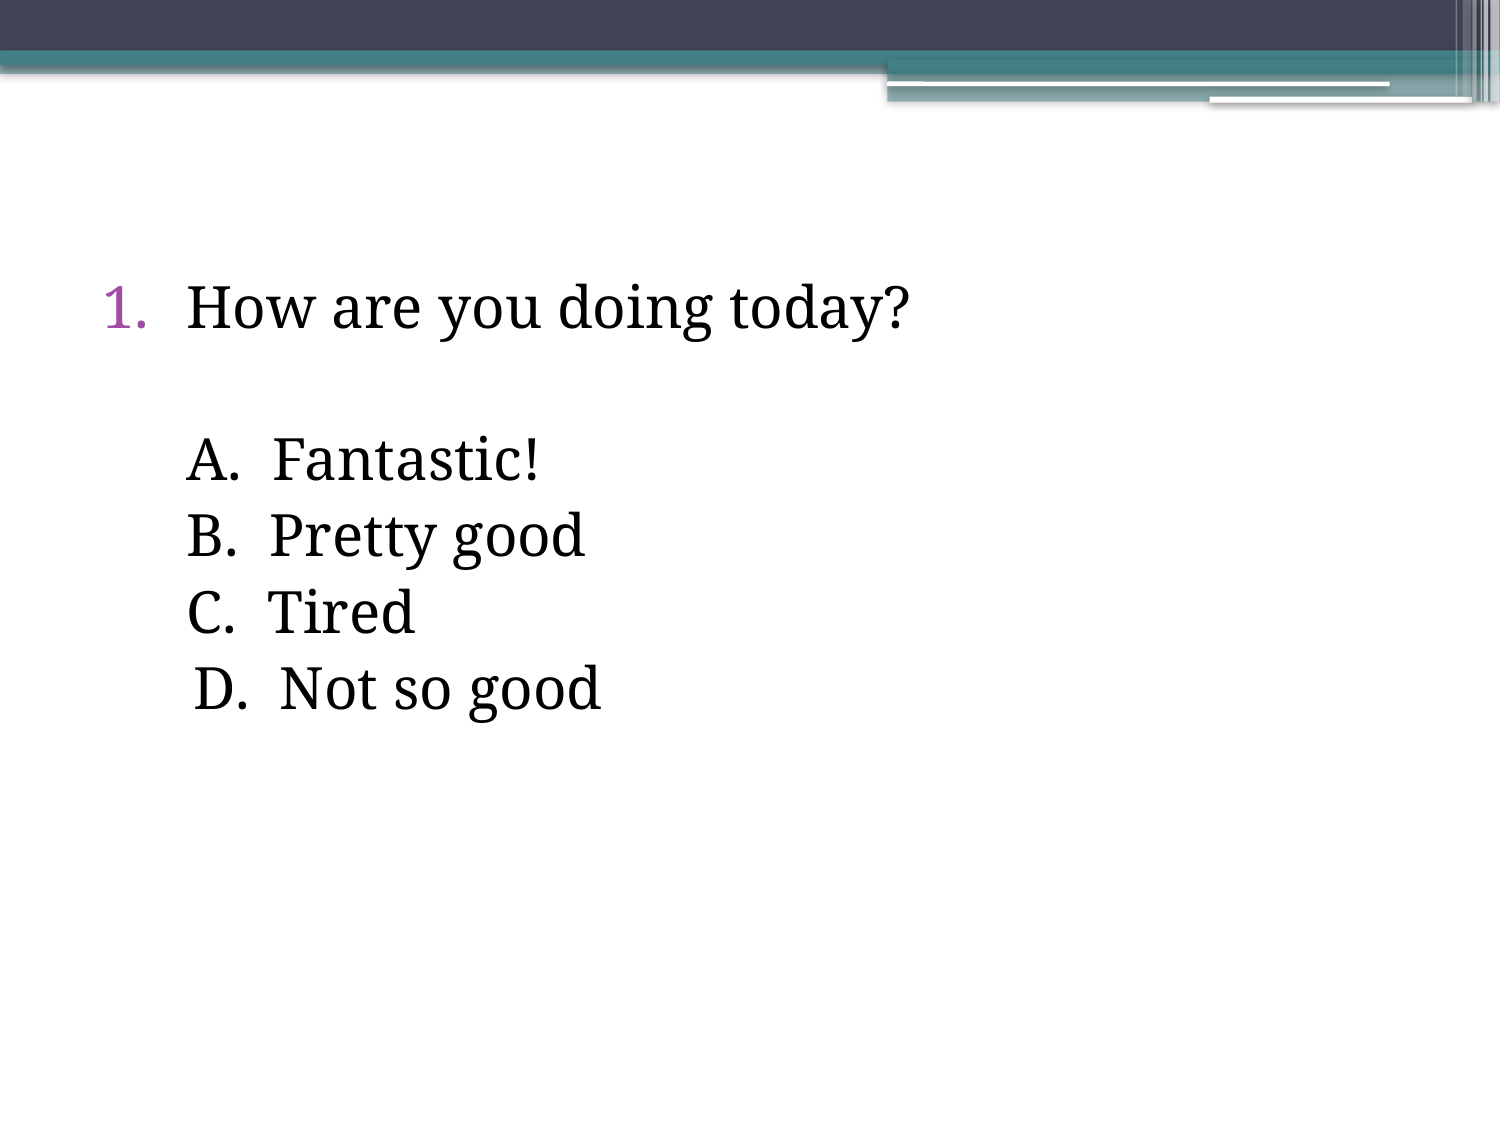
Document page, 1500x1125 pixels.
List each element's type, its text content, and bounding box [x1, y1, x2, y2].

list How are you doing today? A. Fantastic! B. Pretty good C. Tired D. Not so good [87, 262, 1438, 972]
